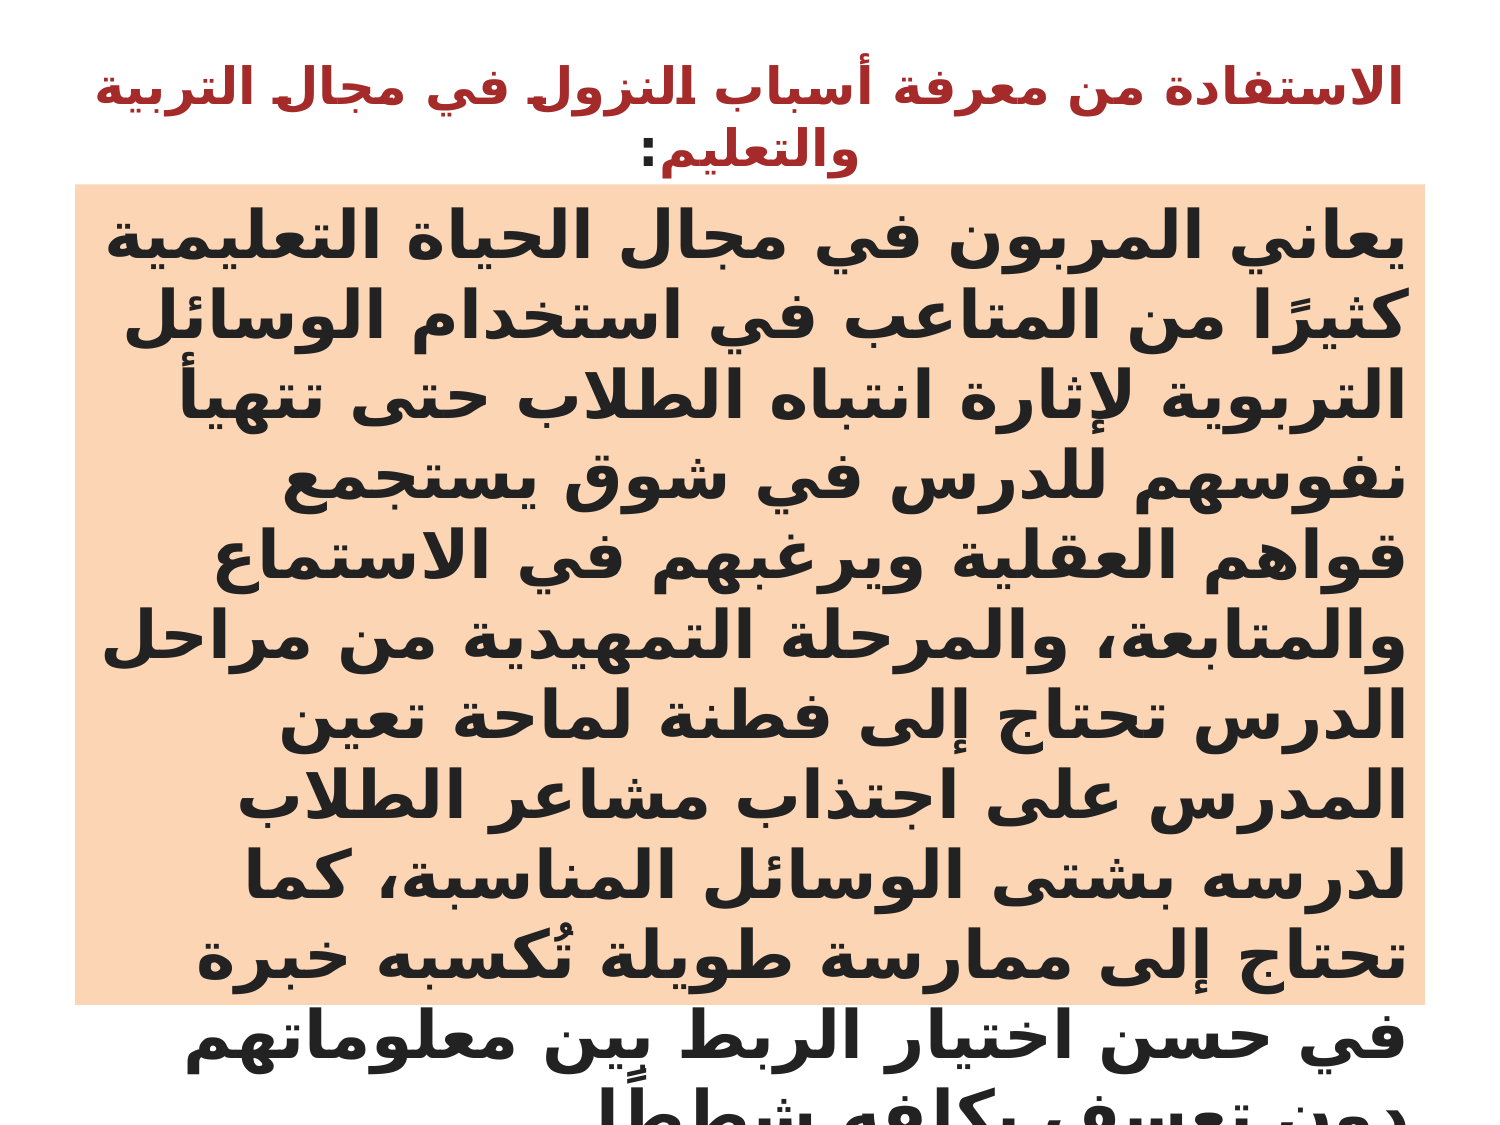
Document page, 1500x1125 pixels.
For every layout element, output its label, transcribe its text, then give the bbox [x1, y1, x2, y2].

list يعاني المربون في مجال الحياة التعليمية كثيرًا من المتاعب في استخدام الوسائل التربوية لإثارة انتباه الطلاب حتى تتهيأ نفوسهم للدرس في شوق يستجمع قواهم العقلية ويرغبهم في الاستماع والمتابعة، والمرحلة التمهيدية من مراحل الدرس تحتاج إلى فطنة لماحة تعين المدرس على اجتذاب مشاعر الطلاب لدرسه بشتى الوسائل المناسبة، كما تحتاج إلى ممارسة طويلة تُكسبه خبرة في حسن اختيار الربط بين معلوماتهم دون تعسف يكلفه شططًا. وكما تهدف المرحلة التمهيدية في الدرس إلى إثارة انتباه الطلاب واجتذاب مشاعرهم فإنها تهدف كذلك إلى التصور الكلي للموضوع، كي يسهل على المدرس أن ينتقل بطلابه من الكلي للجزئي إلى أن يستوعب عناصر الدرس تفصيلًا بعد أن تصوره طلابه جملة. [75, 184, 1425, 1005]
title الاستفادة من معرفة أسباب النزول في مجال التربية والتعليم: [75, 45, 1425, 184]
